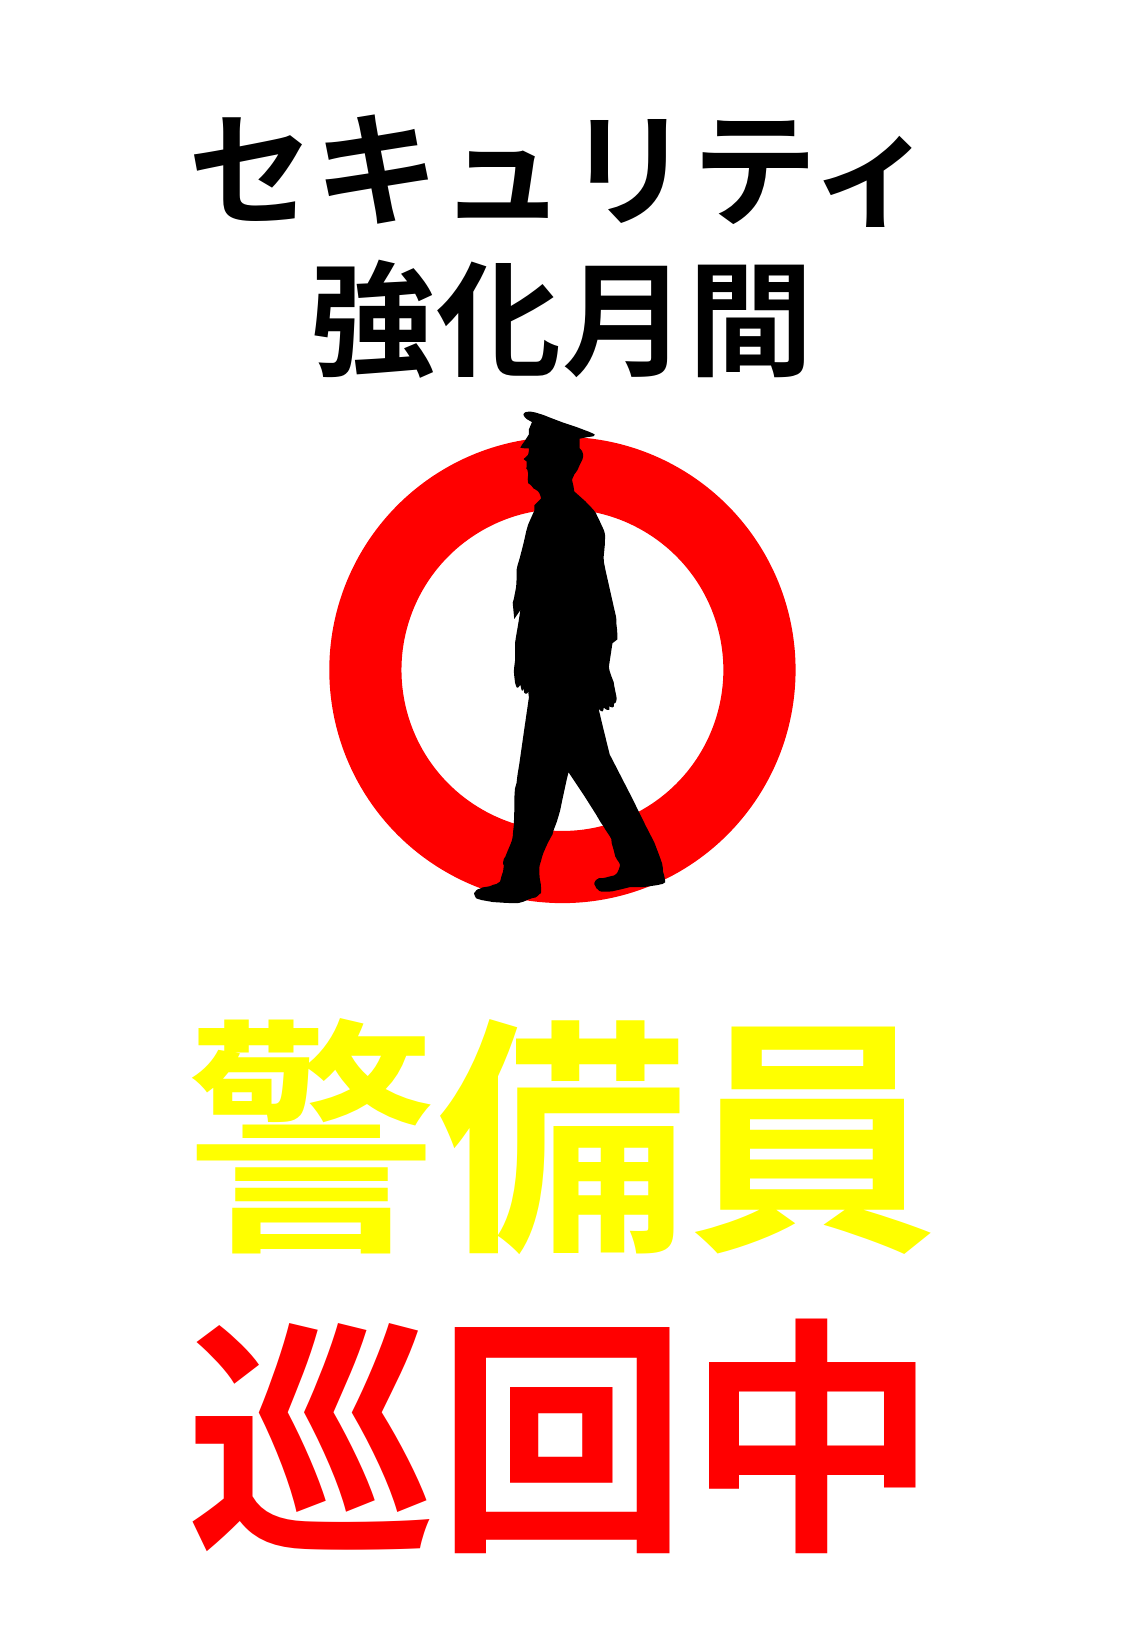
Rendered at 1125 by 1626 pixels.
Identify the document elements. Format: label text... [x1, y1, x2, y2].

text_box 警備員 巡回中 [0, 973, 1125, 1589]
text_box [329, 411, 796, 904]
text_box セキュリティ 強化月間 [0, 84, 1125, 399]
